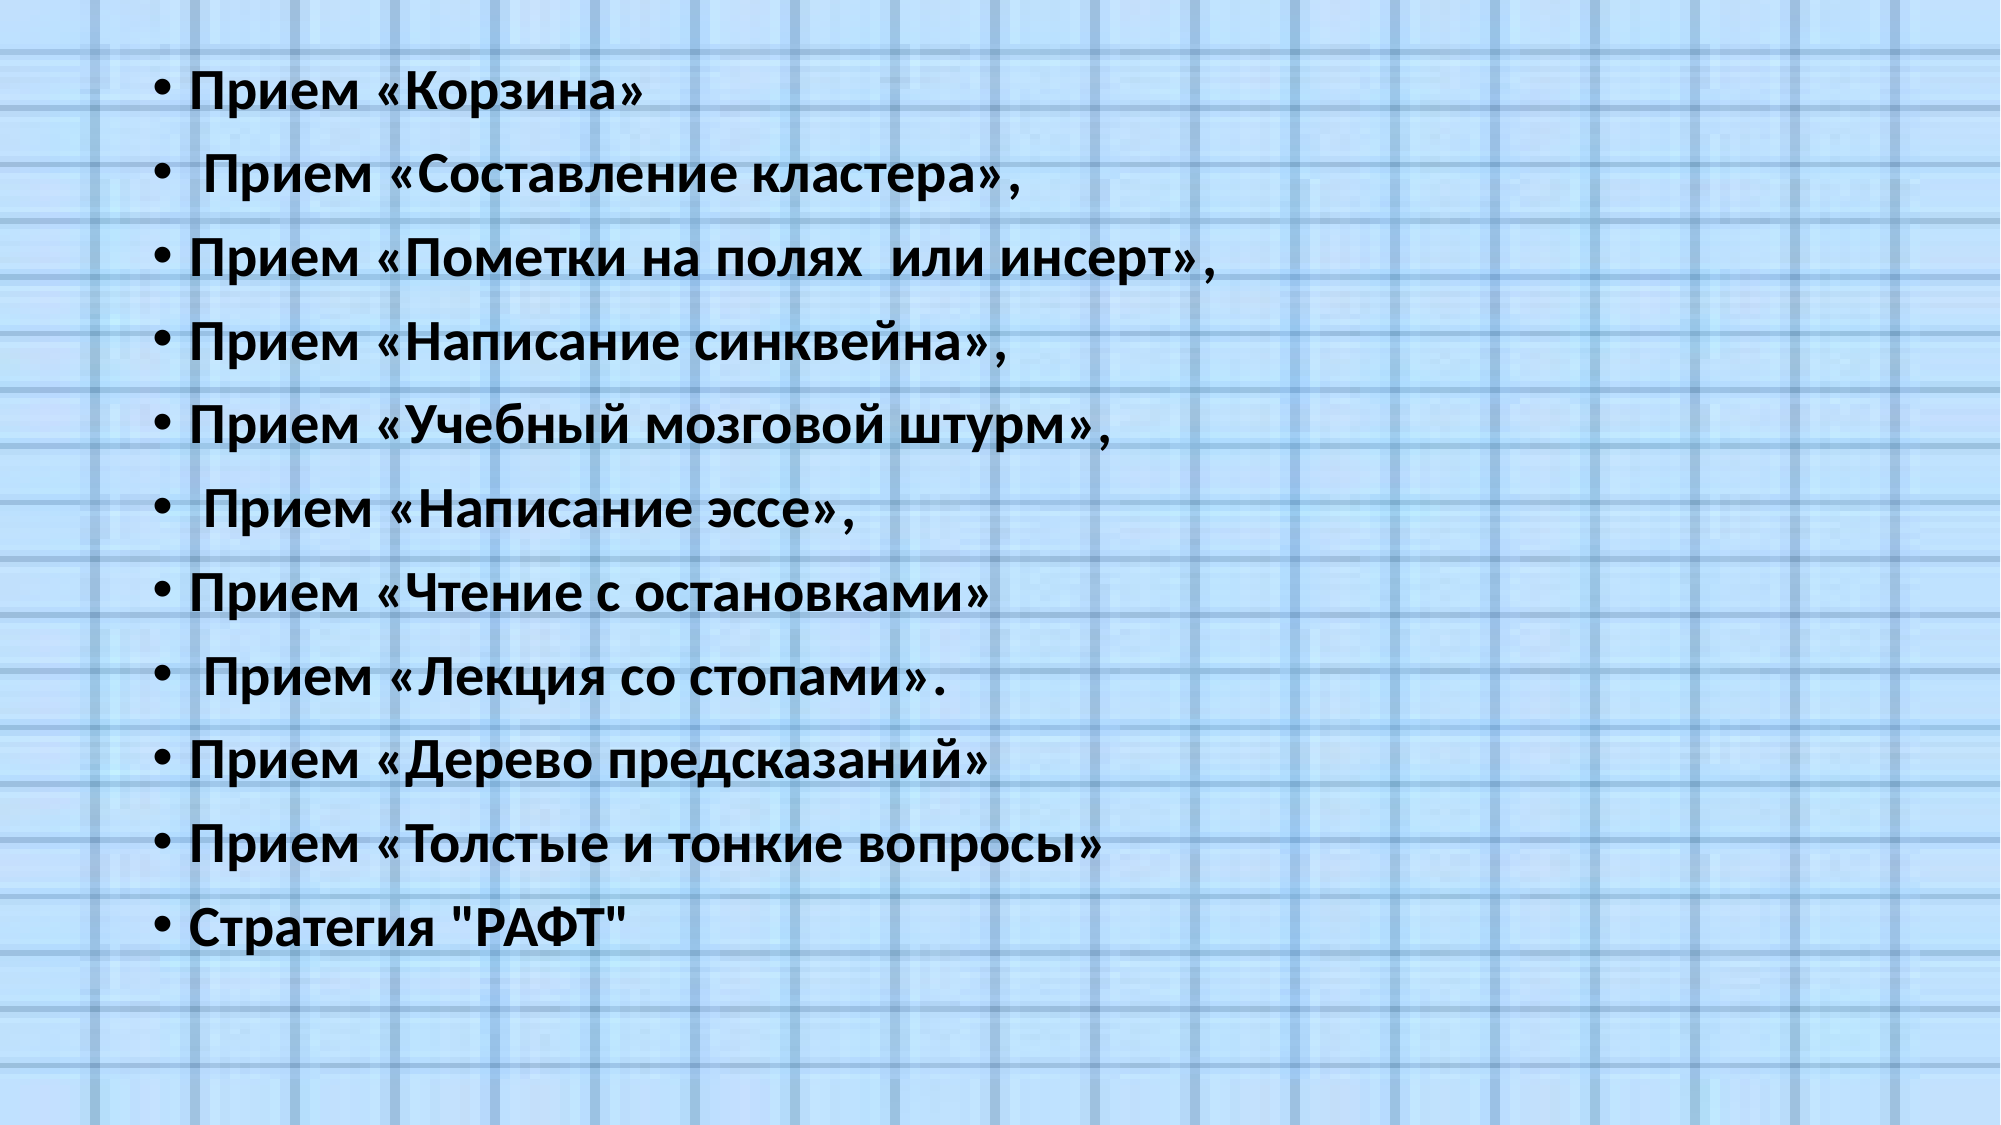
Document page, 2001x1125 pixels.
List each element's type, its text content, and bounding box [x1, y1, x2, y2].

list Прием «Корзина» Прием «Составление кластера», Прием «Пометки на полях или инсерт», Прием «Написание синквейна», Прием «Учебный мозговой штурм», Прием «Написание эссе», Прием «Чтение с остановками» Прием «Лекция со стопами». Прием «Дерево предсказаний» Прием «Толстые и тонкие вопросы» Стратегия "РАФТ" [137, 51, 1863, 1125]
picture [0, 0, 2001, 1125]
